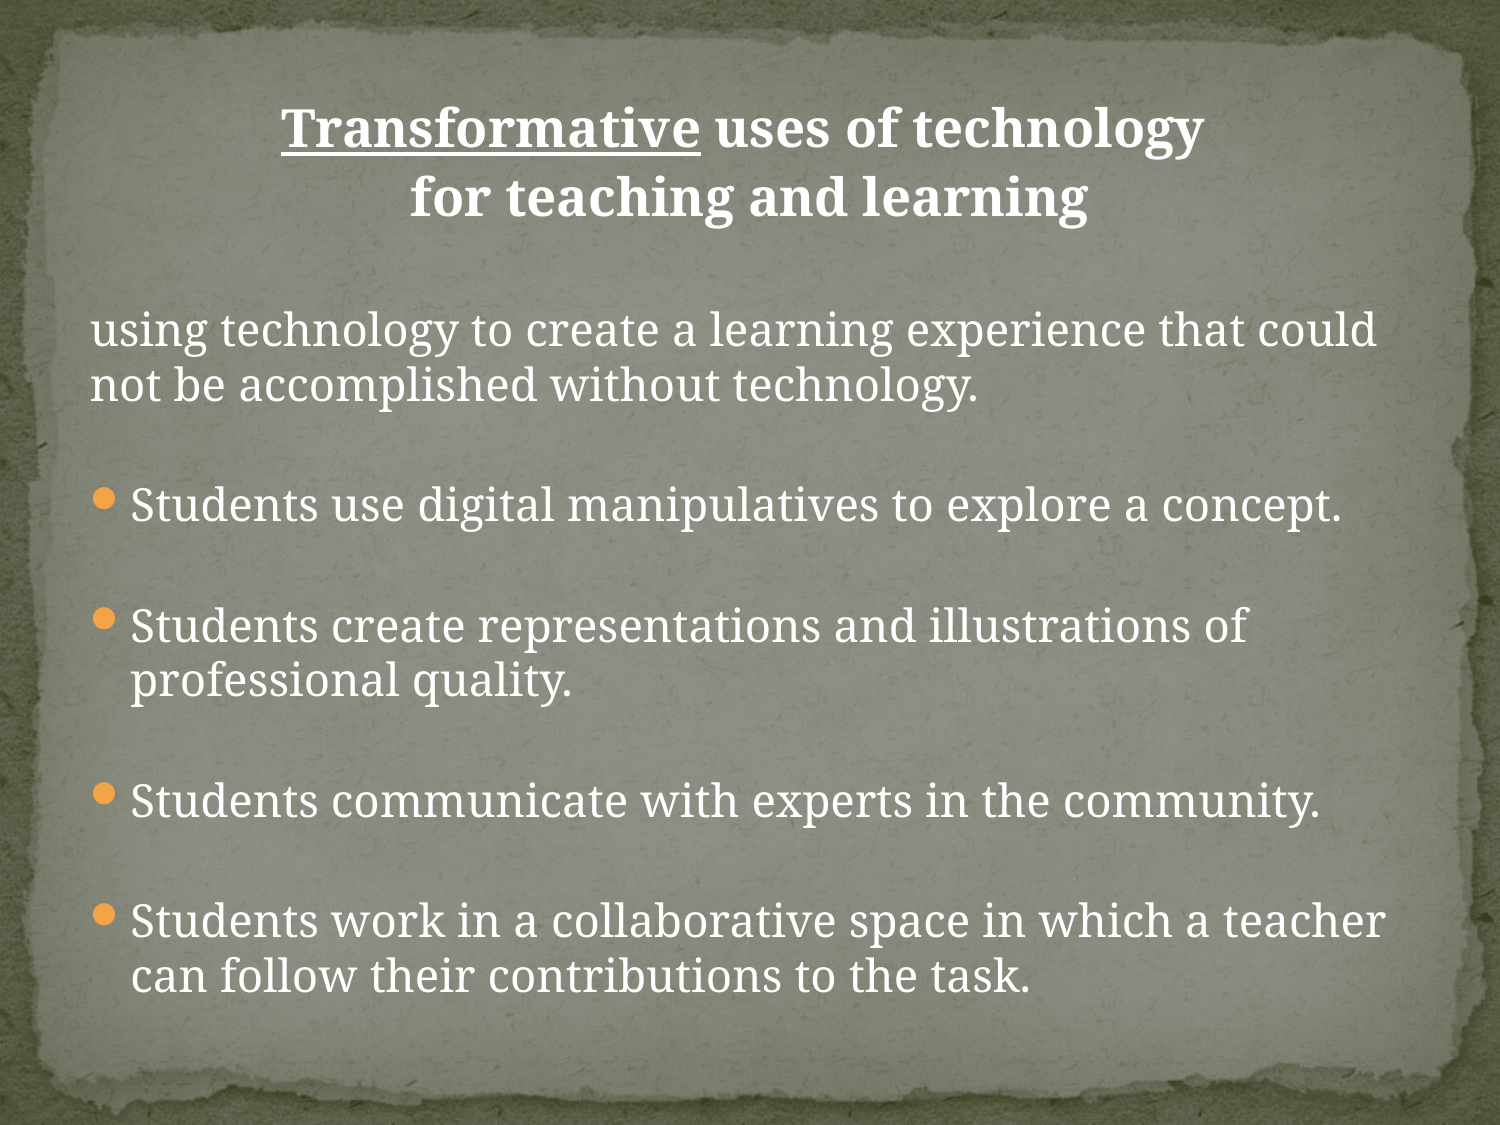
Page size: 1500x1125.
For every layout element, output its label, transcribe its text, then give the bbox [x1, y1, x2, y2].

list Transformative uses of technology for teaching and learning using technology to create a learning experience that could not be accomplished without technology. Students use digital manipulatives to explore a concept. Students create representations and illustrations of professional quality. Students communicate with experts in the community. Students work in a collaborative space in which a teacher can follow their contributions to the task. [75, 87, 1425, 1050]
